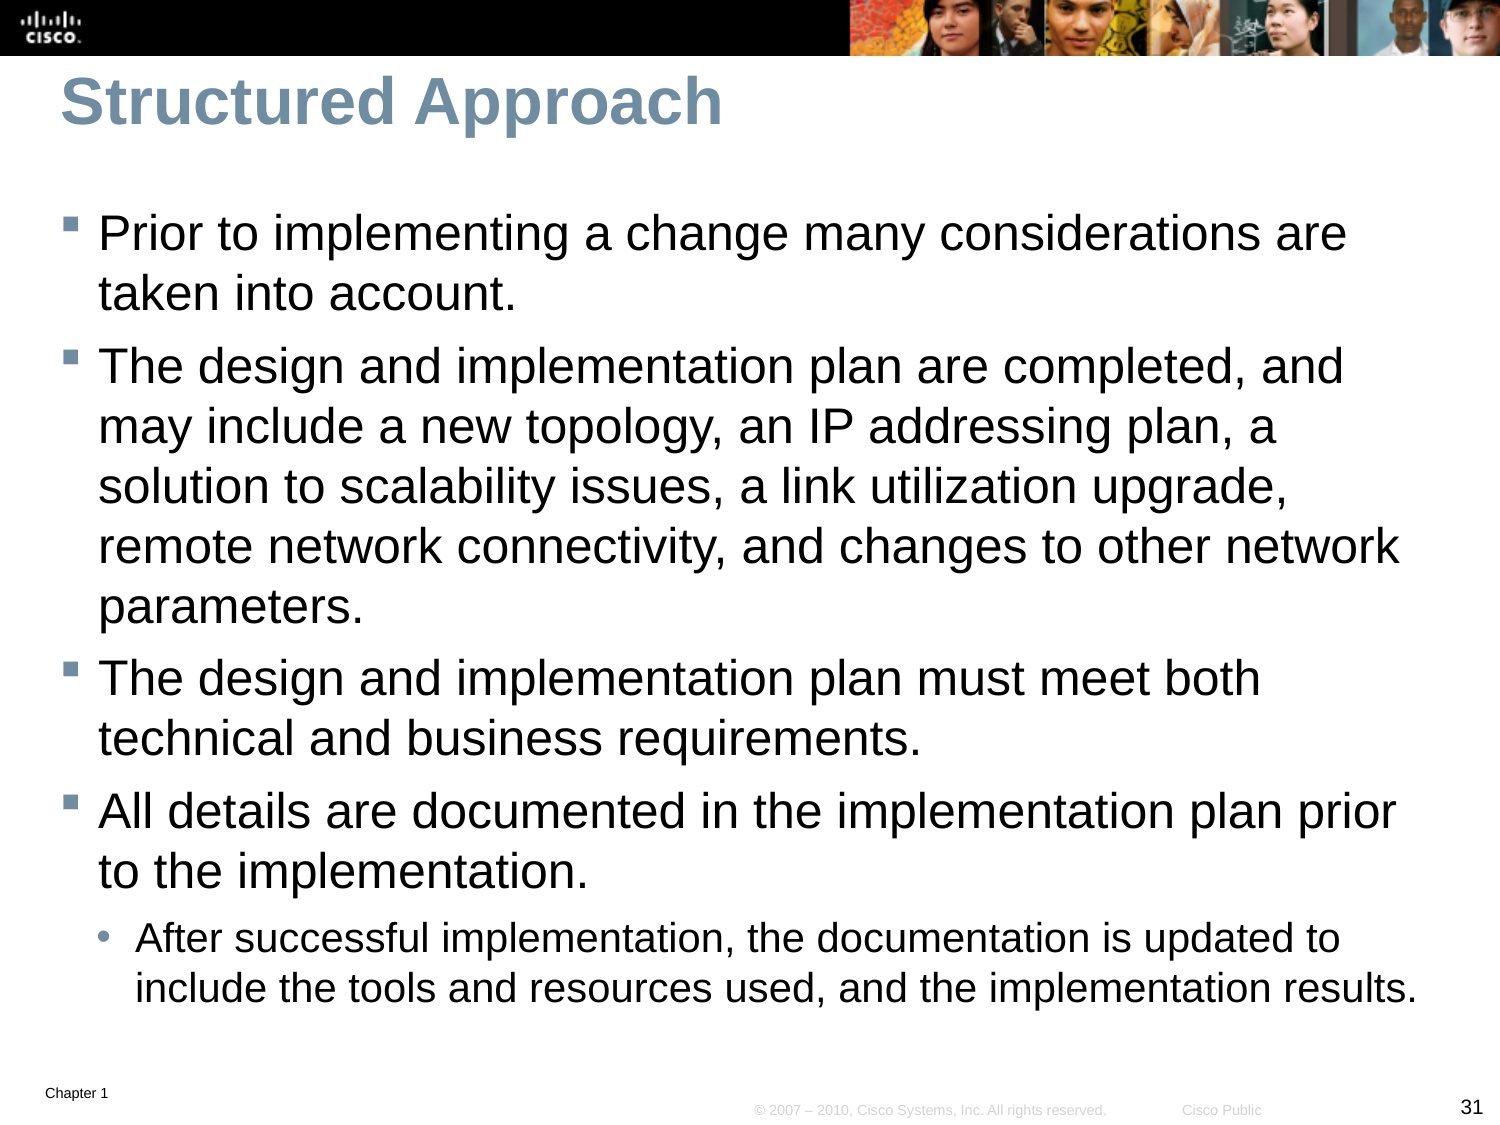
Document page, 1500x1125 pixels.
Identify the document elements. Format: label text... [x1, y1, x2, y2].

list Prior to implementing a change many considerations are taken into account. The design and implementation plan are completed, and may include a new topology, an IP addressing plan, a solution to scalability issues, a link utilization upgrade, remote network connectivity, and changes to other network parameters. The design and implementation plan must meet both technical and business requirements. All details are documented in the implementation plan prior to the implementation. After successful implementation, the documentation is updated to include the tools and resources used, and the implementation results. [45, 193, 1444, 1037]
picture [0, 0, 1500, 56]
title Structured Approach [45, 59, 1444, 182]
